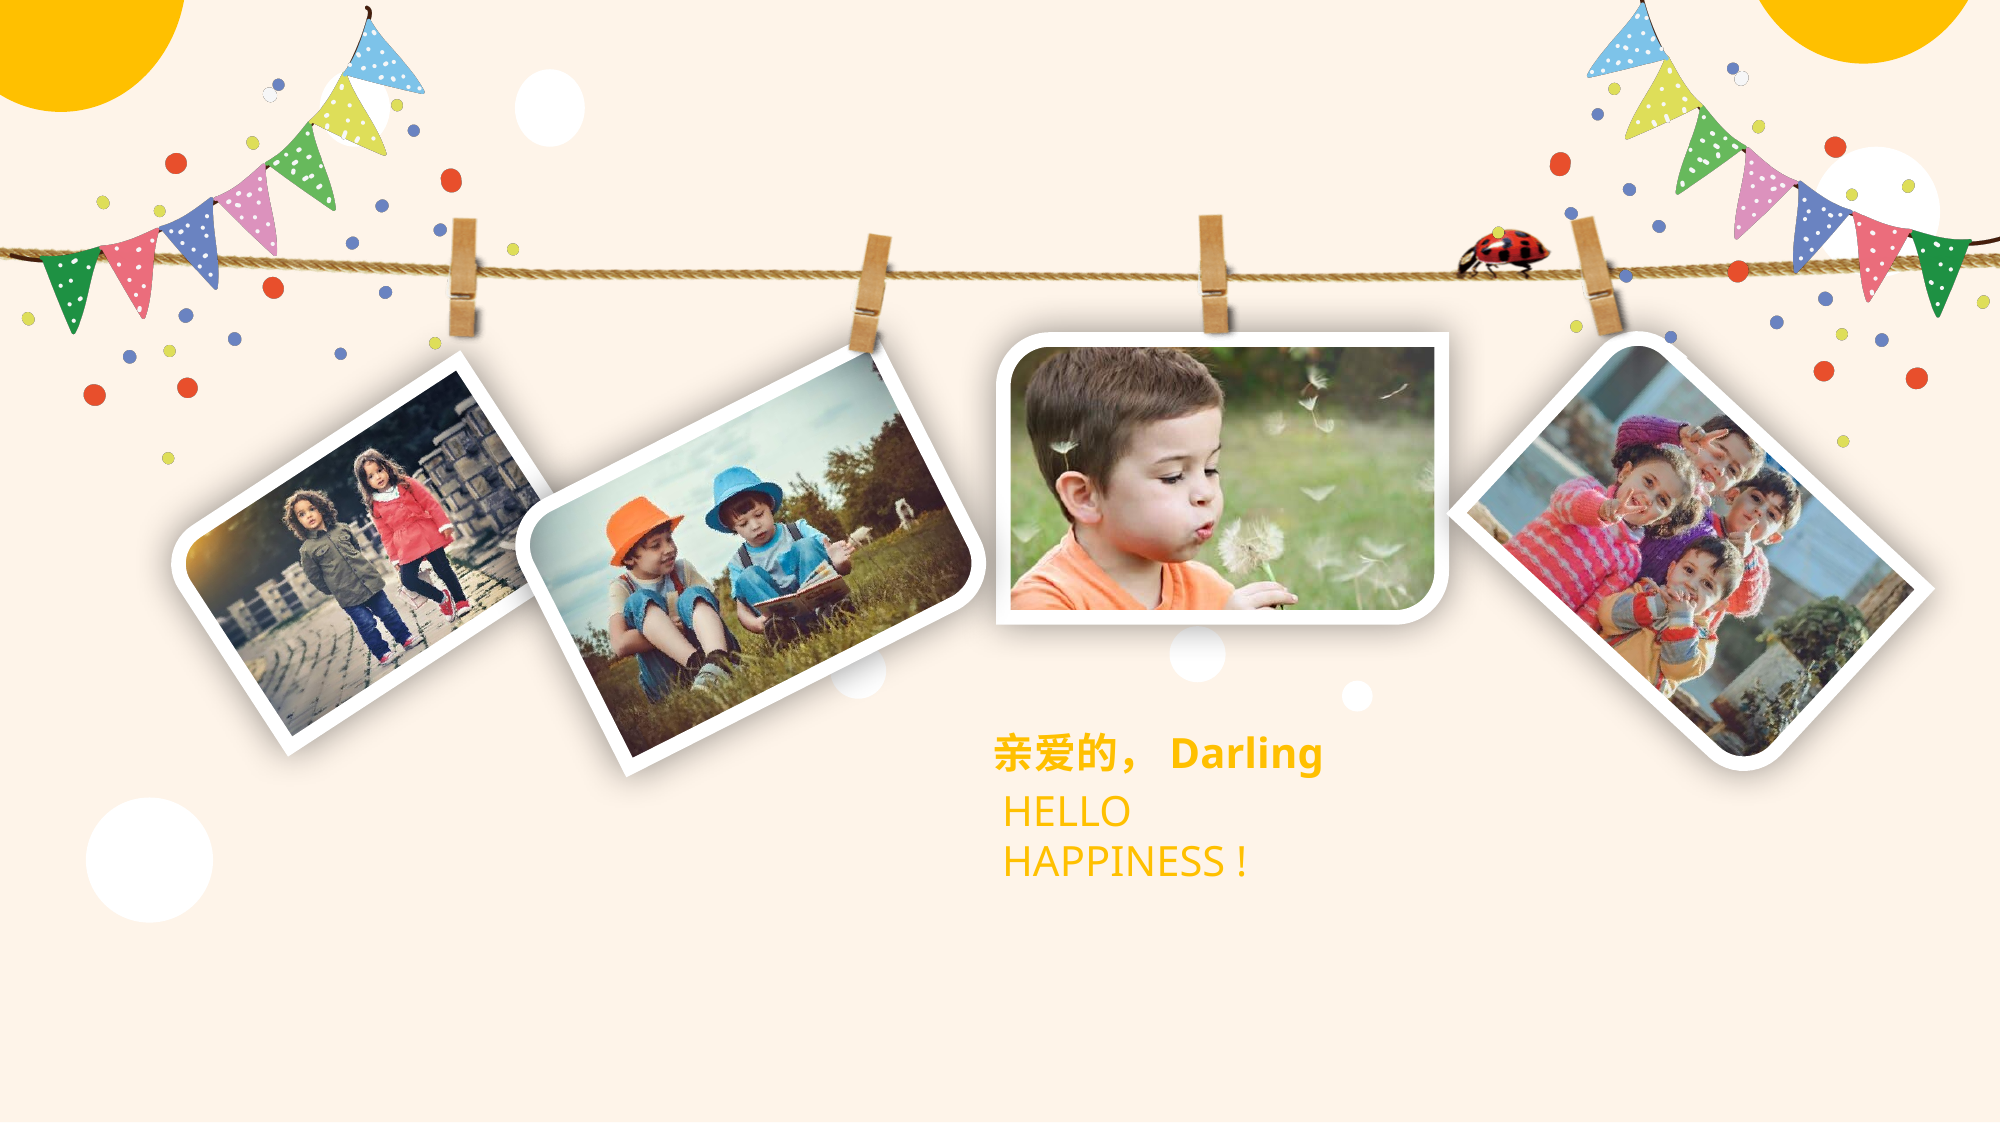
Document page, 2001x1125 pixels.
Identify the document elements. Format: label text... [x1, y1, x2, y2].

text_box 亲爱的，Darling [977, 719, 1339, 785]
text_box HELLO HAPPINESS ! [987, 777, 1263, 893]
picture [0, 0, 2000, 757]
